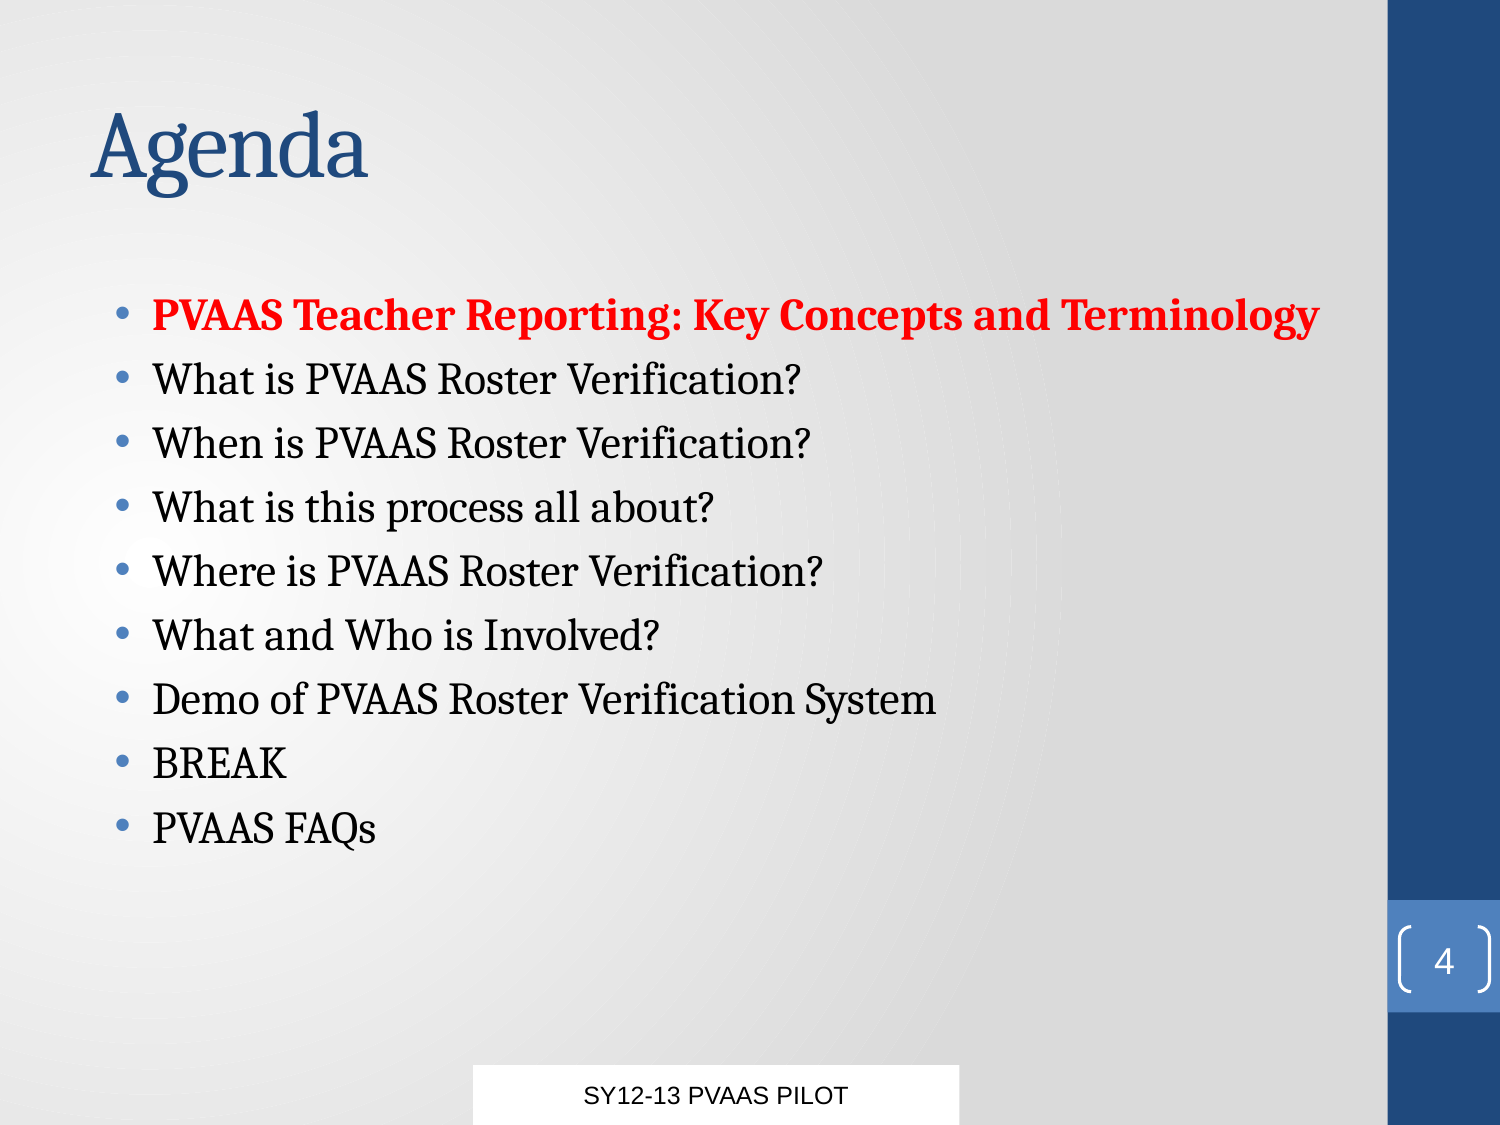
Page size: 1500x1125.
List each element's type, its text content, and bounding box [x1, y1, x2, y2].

footer SY12-13 PVAAS PILOT [473, 1065, 960, 1125]
slide_number 4 [1397, 925, 1492, 994]
title Agenda [75, 45, 1325, 233]
list PVAAS Teacher Reporting: Key Concepts and Terminology What is PVAAS Roster Verification? When is PVAAS Roster Verification? What is this process all about? Where is PVAAS Roster Verification? What and Who is Involved? Demo of PVAAS Roster Verification System BREAK PVAAS FAQs [80, 277, 1377, 918]
